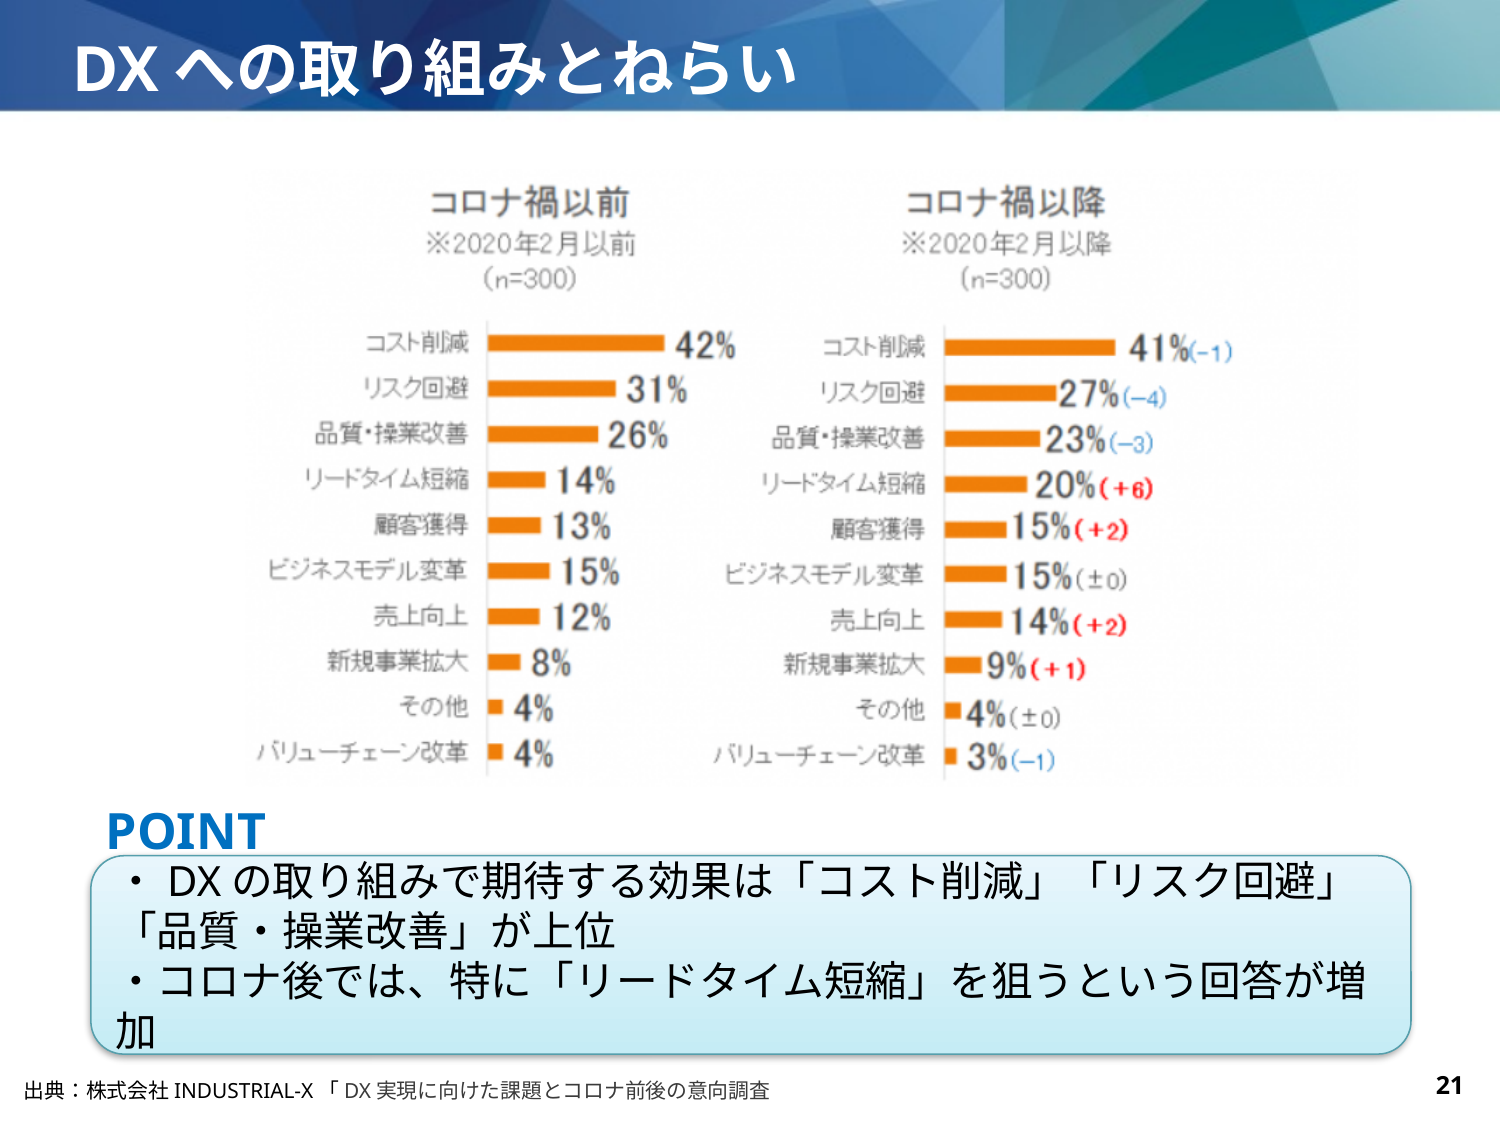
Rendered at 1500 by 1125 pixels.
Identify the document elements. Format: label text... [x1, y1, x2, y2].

title DXへの取り組みとねらい [57, 21, 1441, 89]
text_box 出典：株式会社INDUSTRIAL-X「DX実現に向けた課題とコロナ前後の意向調査 [9, 1069, 1107, 1110]
text_box ・DXの取り組みで期待する効果は「コスト削減」「リスク回避」「品質・操業改善」が上位 ・コロナ後では、特に「リードタイム短縮」を狙うという回答が増加 [90, 854, 1412, 1055]
text_box POINT [90, 791, 308, 867]
picture [0, 0, 1500, 1125]
